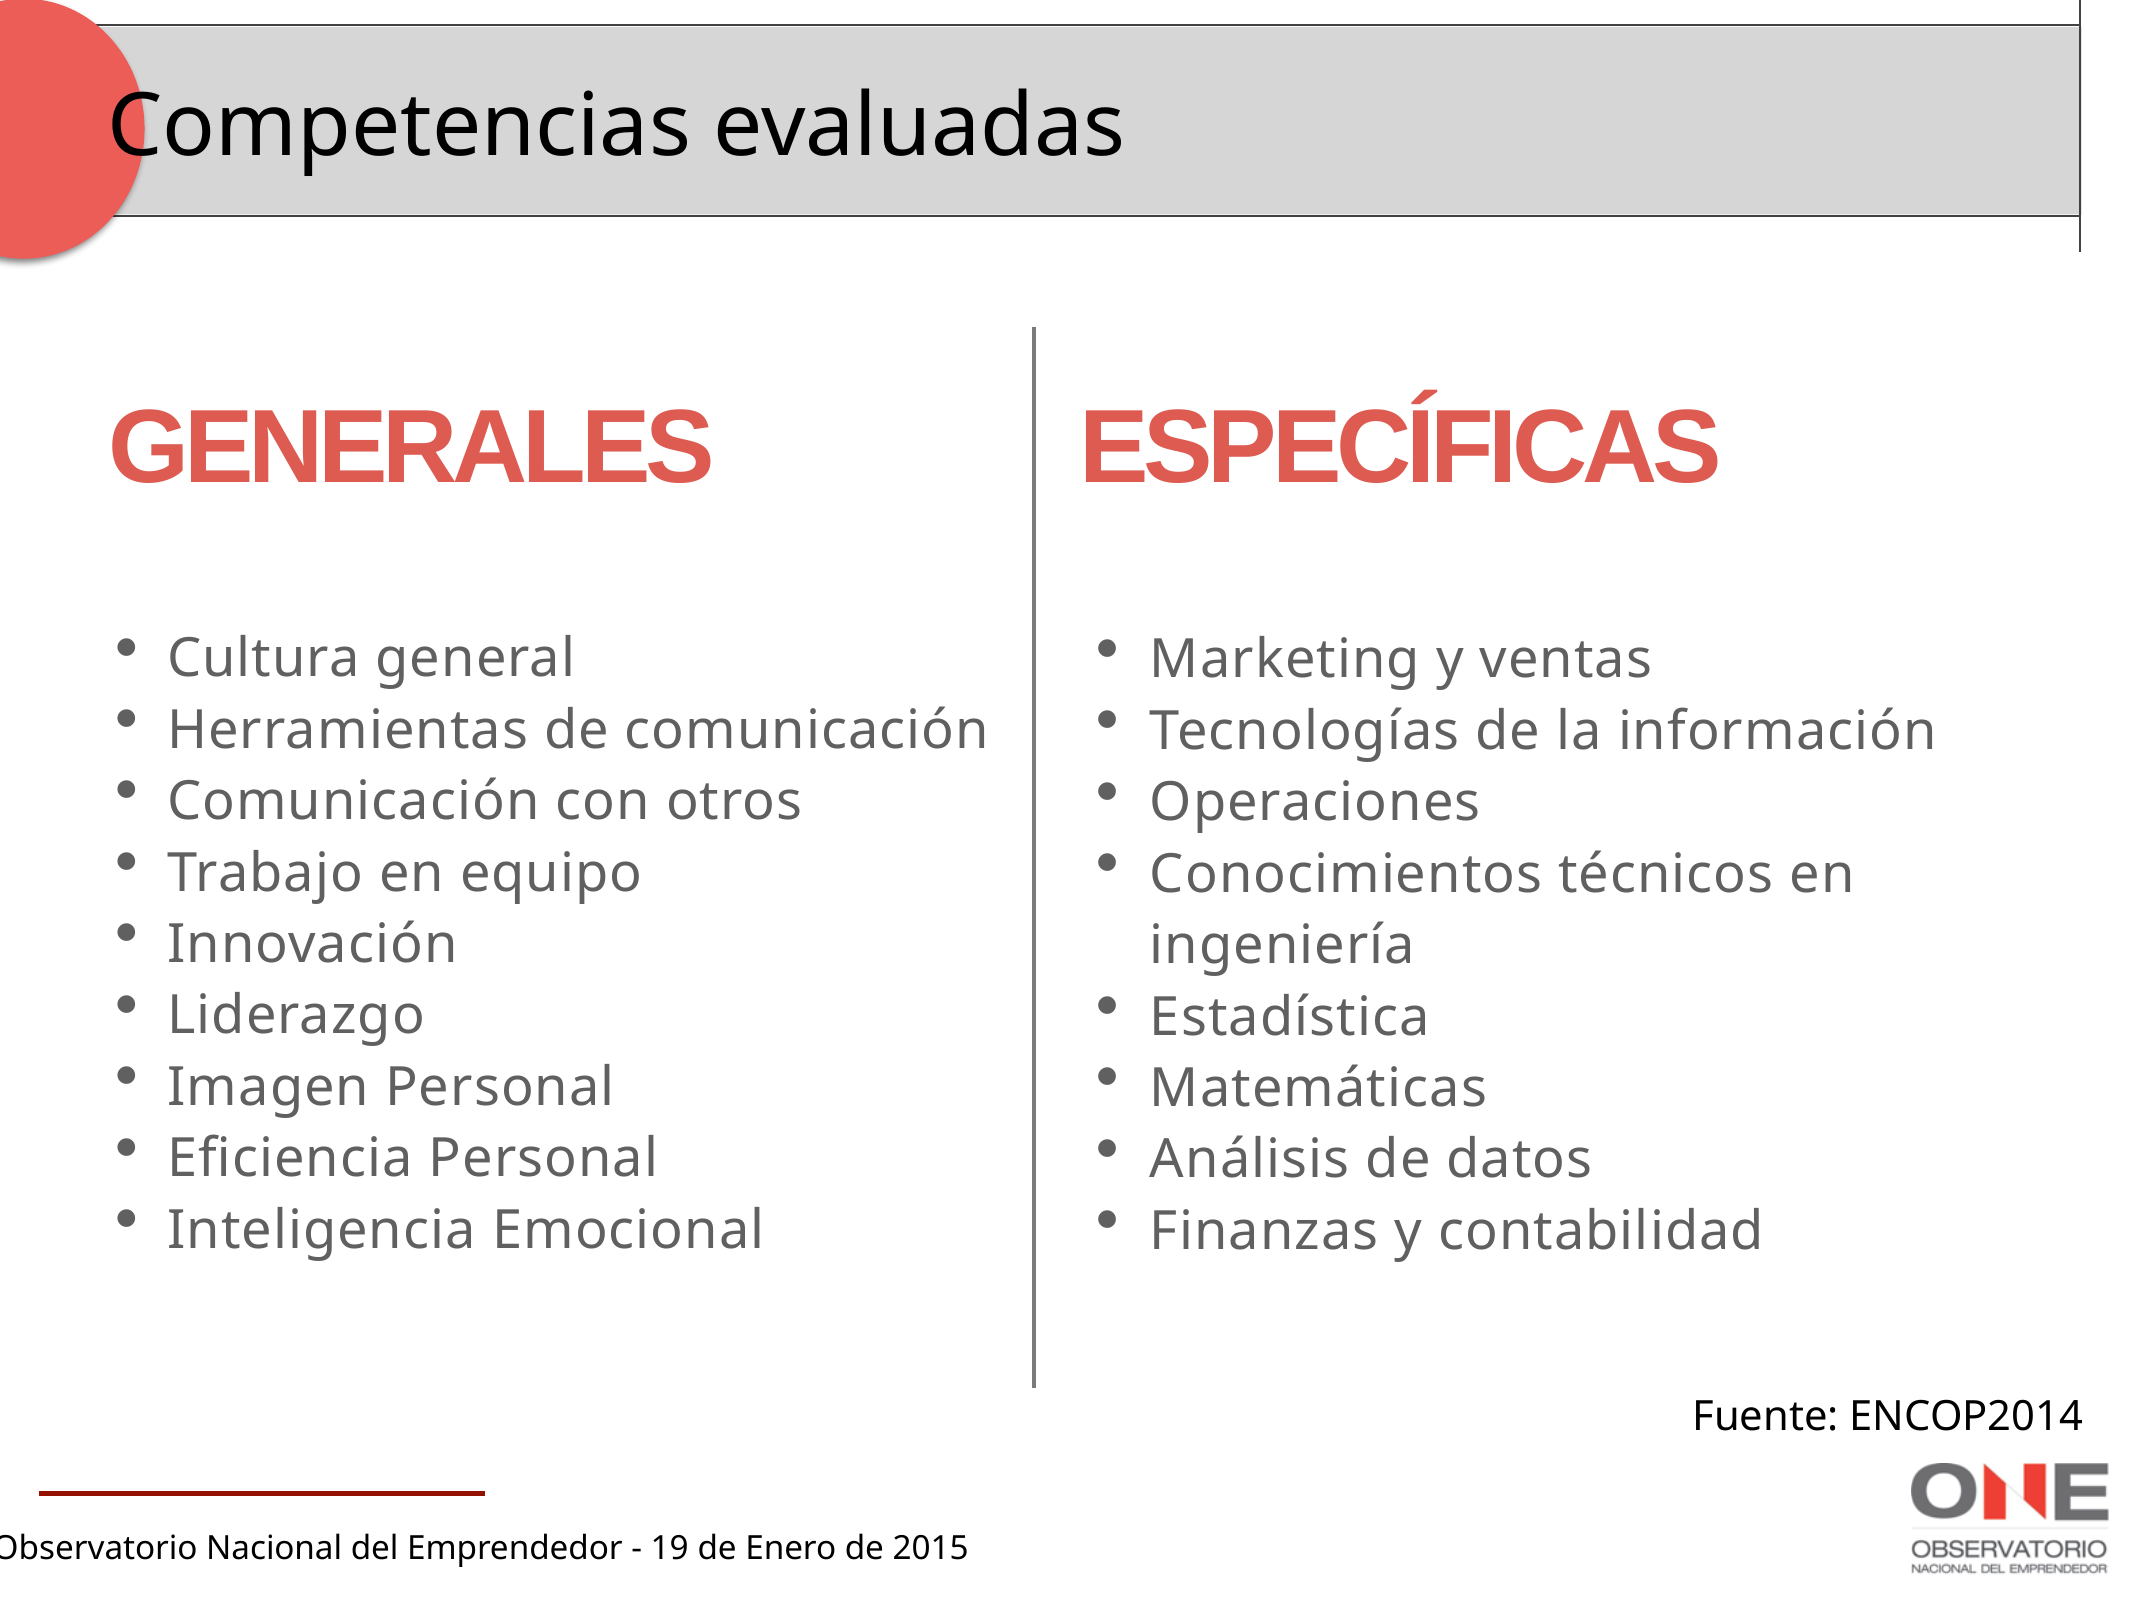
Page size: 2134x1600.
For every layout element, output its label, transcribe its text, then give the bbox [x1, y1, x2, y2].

text_box Marketing y ventas Tecnologías de la información Operaciones Conocimientos técnicos en ingeniería Estadística Matemáticas Análisis de datos Finanzas y contabilidad [1087, 608, 2106, 1269]
picture [1911, 1463, 2117, 1588]
text_box GENERALES [99, 393, 746, 511]
text_box Fuente: ENCOP2014 [1684, 1380, 2093, 1447]
text_box Competencias evaluadas [99, 59, 1134, 182]
text_box Cultura general Herramientas de comunicación Comunicación con otros Trabajo en equipo Innovación Liderazgo Imagen Personal Eficiencia Personal Inteligencia Emocional [106, 607, 1000, 1268]
text_box ESPECÍFICAS [1070, 393, 1997, 511]
